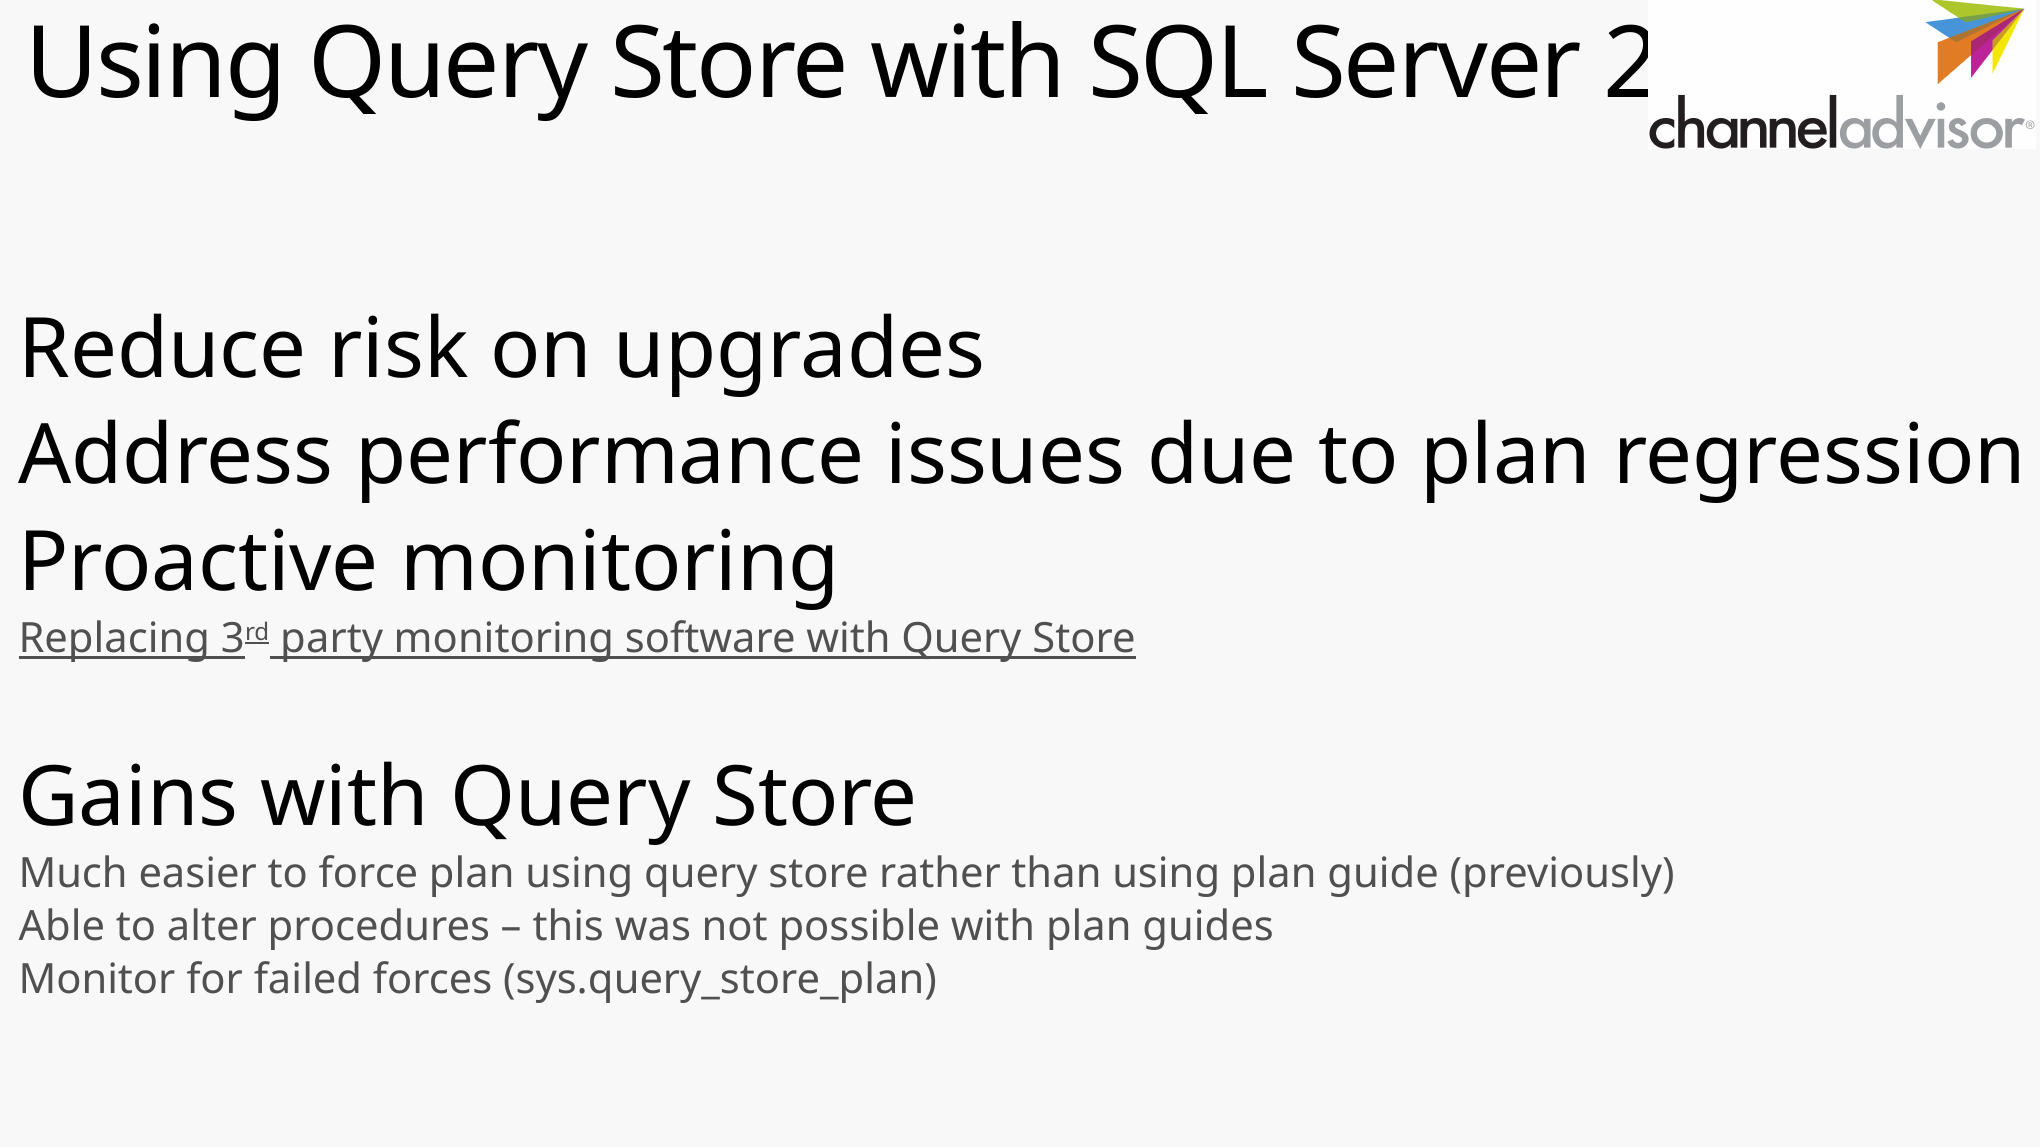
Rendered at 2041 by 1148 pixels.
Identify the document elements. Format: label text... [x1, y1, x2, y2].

picture [1647, 0, 2036, 149]
title Using Query Store with SQL Server 2016 [1, 0, 1647, 148]
list Reduce risk on upgrades Address performance issues due to plan regression Proactive monitoring Replacing 3rd party monitoring software with Query Store Gains with Query Store Much easier to force plan using query store rather than using plan guide (previously) Able to alter procedures – this was not possible with plan guides Monitor for failed forces (sys.query_store_plan) [0, 173, 2041, 1148]
